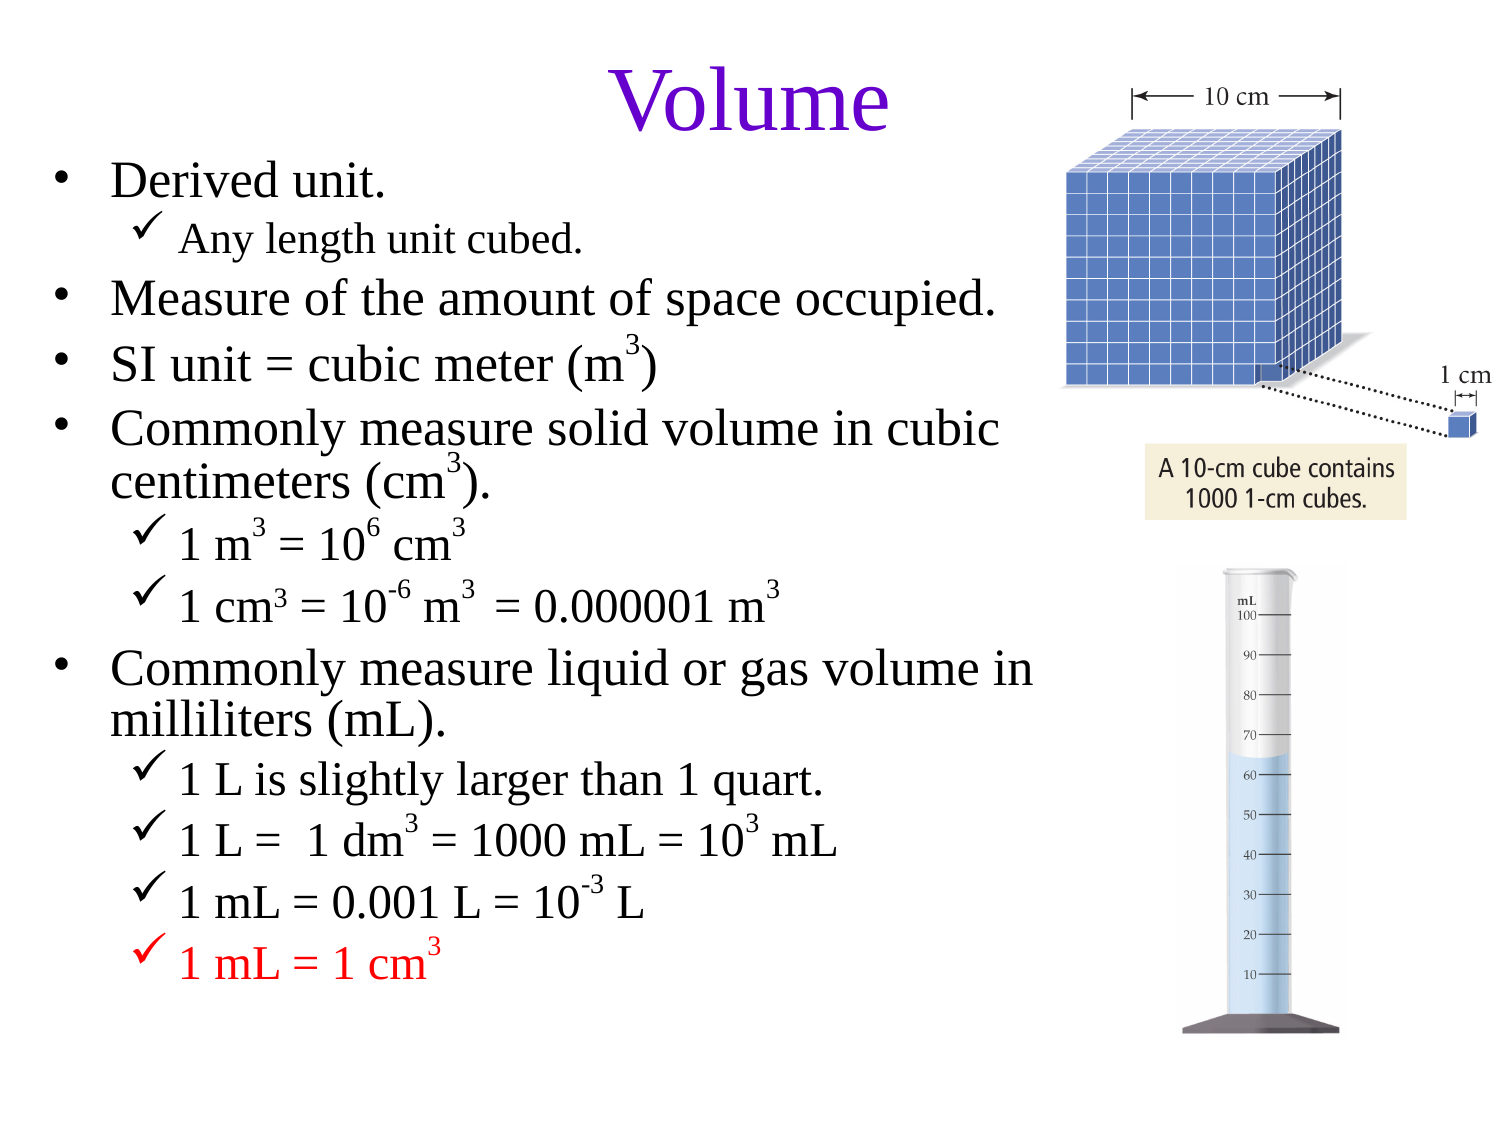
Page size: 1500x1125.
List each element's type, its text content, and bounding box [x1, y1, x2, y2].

text_box Volume [112, 0, 1388, 149]
picture [1049, 74, 1500, 520]
text_box Derived unit. Any length unit cubed. Measure of the amount of space occupied. SI unit = cubic meter (m3) Commonly measure solid volume in cubic centimeters (cm3). 1 m3 = 106 cm3 1 cm3 = 10-6 m3 = 0.000001 m3 Commonly measure liquid or gas volume in milliliters (mL). 1 L is slightly larger than 1 quart. 1 L = 1 dm3 = 1000 mL = 103 mL 1 mL = 0.001 L = 10-3 L 1 mL = 1 cm3 [37, 149, 1063, 1000]
picture [1174, 562, 1348, 1038]
